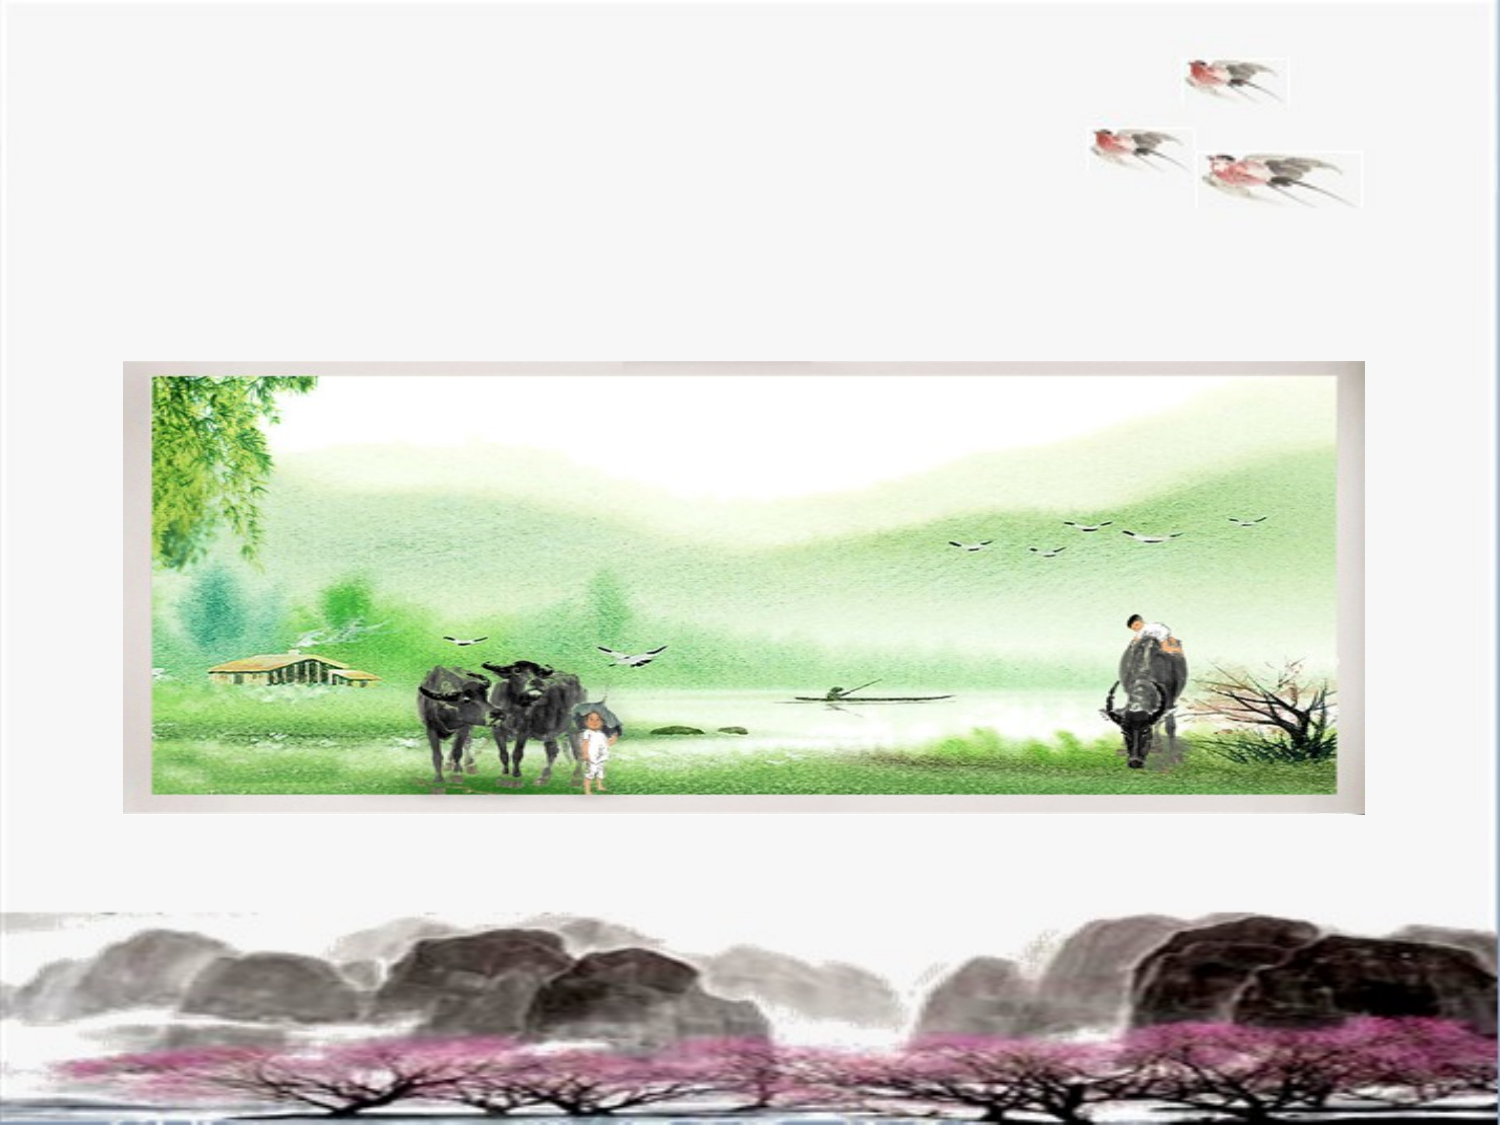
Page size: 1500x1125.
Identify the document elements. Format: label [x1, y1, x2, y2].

picture [0, 0, 1500, 1125]
list [123, 361, 1365, 816]
